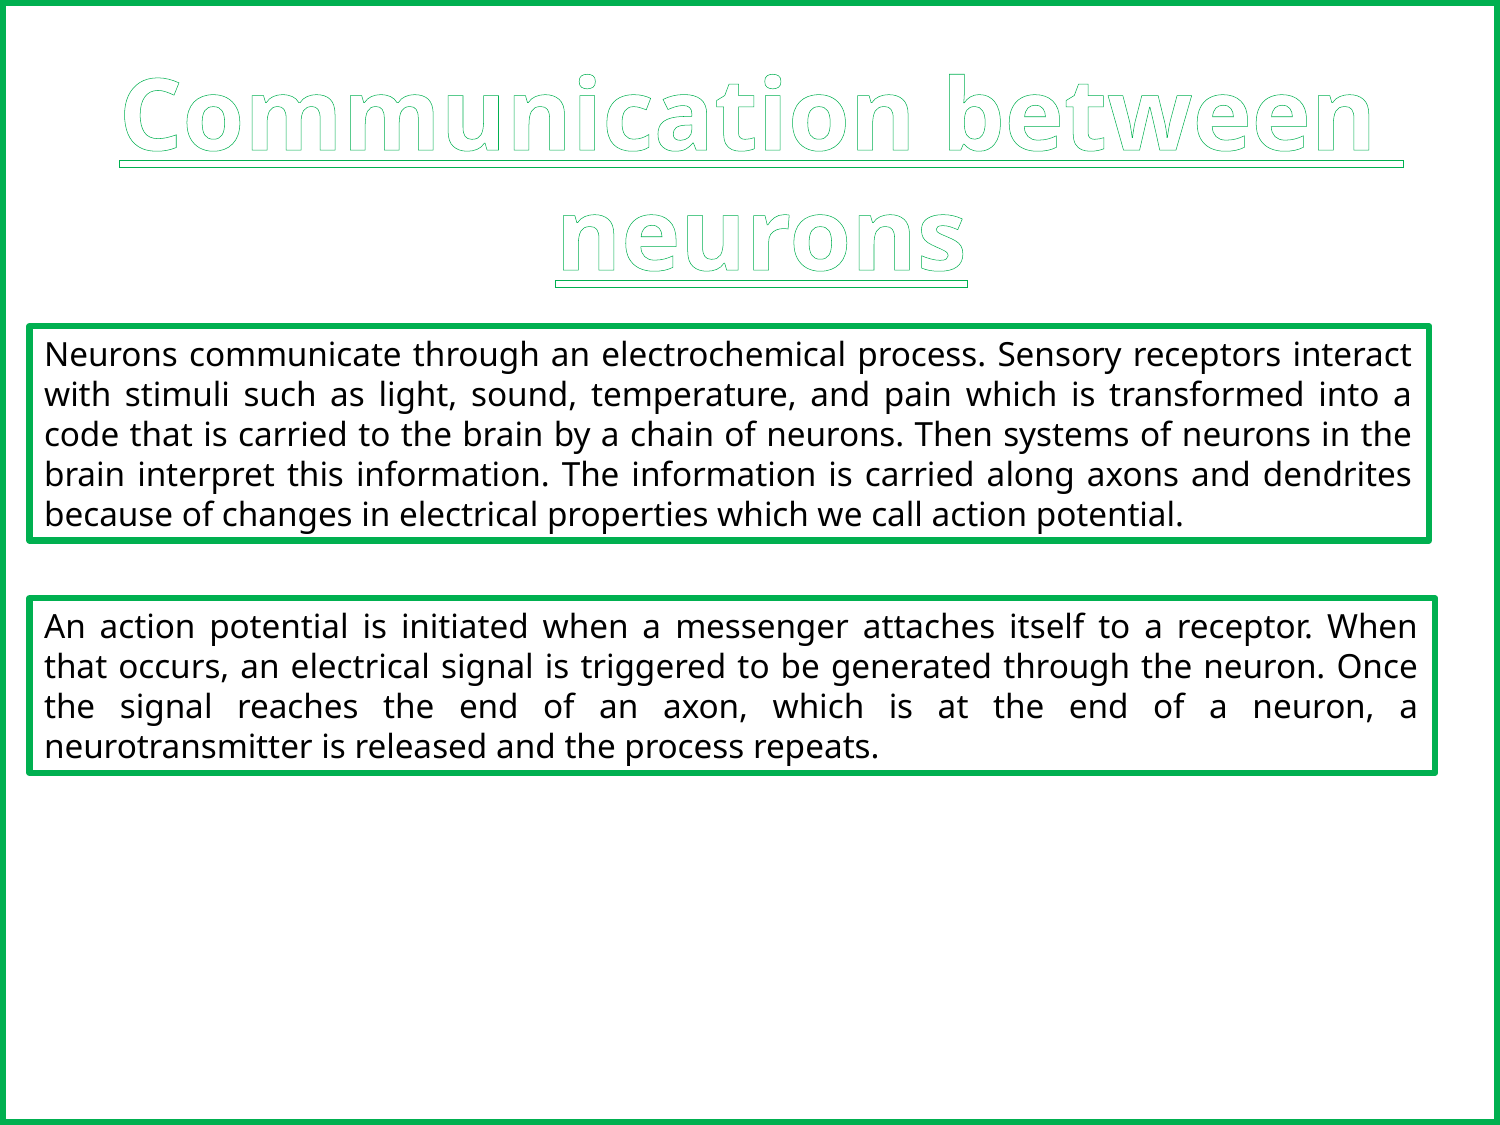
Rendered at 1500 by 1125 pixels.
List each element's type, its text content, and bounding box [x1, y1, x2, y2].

text_box Communication between neurons [103, 42, 1419, 298]
text_box An action potential is initiated when a messenger attaches itself to a receptor. When that occurs, an electrical signal is triggered to be generated through the neuron. Once the signal reaches the end of an axon, which is at the end of a neuron, a neurotransmitter is released and the process repeats. [29, 598, 1436, 773]
text_box Neurons communicate through an electrochemical process. Sensory receptors interact with stimuli such as light, sound, temperature, and pain which is transformed into a code that is carried to the brain by a chain of neurons. Then systems of neurons in the brain interpret this information. The information is carried along axons and dendrites because of changes in electrical properties which we call action potential. [29, 326, 1430, 541]
text_box [0, 0, 1500, 1125]
